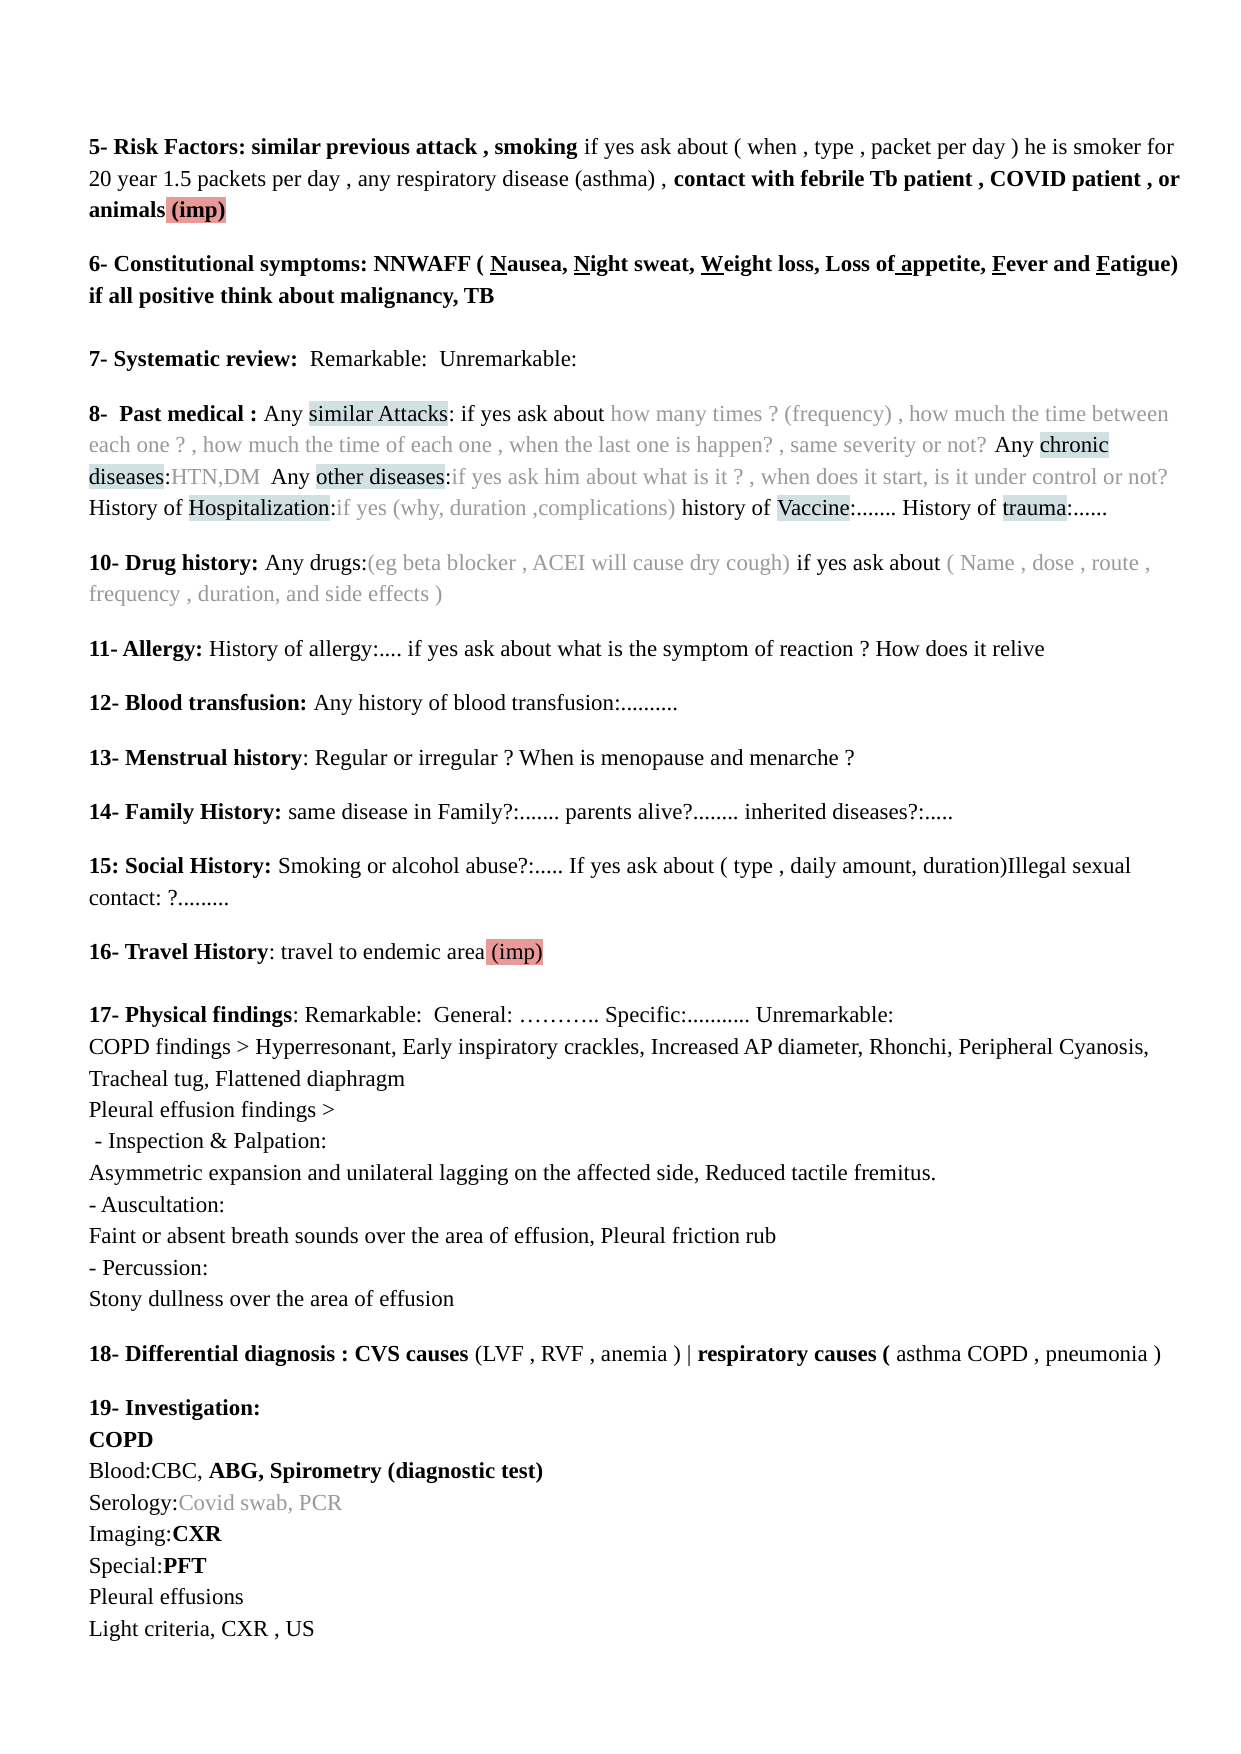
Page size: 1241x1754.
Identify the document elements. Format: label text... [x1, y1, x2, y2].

text_box 5- Risk Factors: similar previous attack , smoking if yes ask about ( when , type , packet per day ) he is smoker for 20 year 1.5 packets per day , any respiratory disease (asthma) , contact with febrile Tb patient , COVID patient , or animals (imp) 6- Constitutional symptoms: NNWAFF ( Nausea, Night sweat, Weight loss, Loss of appetite, Fever and Fatigue) if all positive think about malignancy, TB 7- Systematic review: Remarkable: Unremarkable: 8- Past medical : Any similar Attacks: if yes ask about how many times ? (frequency) , how much the time between each one ? , how much the time of each one , when the last one is happen? , same severity or not? Any chronic diseases:HTN,DM Any other diseases:if yes ask him about what is it ? , when does it start, is it under control or not? History of Hospitalization:if yes (why, duration ,complications) history of Vaccine:....... History of trauma:...... 10- Drug history: Any drugs:(eg beta blocker , ACEI will cause dry cough) if yes ask about ( Name , dose , route , frequency , duration, and side effects ) 11- Allergy: History of allergy:.... if yes ask about what is the symptom of reaction ? How does it relive 12- Blood transfusion: Any history of blood transfusion:.......... 13- Menstrual history: Regular or irregular ? When is menopause and menarche ? 14- Family History: same disease in Family?:....... parents alive?........ inherited diseases?:..... 15: Social History: Smoking or alcohol abuse?:..... If yes ask about ( type , daily amount, duration)Illegal sexual contact: ?......... 16- Travel History: travel to endemic area (imp) 17- Physical findings: Remarkable: General: ……….. Specific:........... Unremarkable: COPD findings > Hyperresonant, Early inspiratory crackles, Increased AP diameter, Rhonchi, Peripheral Cyanosis, Tracheal tug, Flattened diaphragm Pleural effusion findings > - Inspection & Palpation: Asymmetric expansion and unilateral lagging on the affected side, Reduced tactile fremitus. - Auscultation: Faint or absent breath sounds over the area of effusion, Pleural friction rub - Percussion: Stony dullness over the area of effusion 18- Differential diagnosis : CVS causes (LVF , RVF , anemia ) | respiratory causes ( asthma COPD , pneumonia ) 19- Investigation: COPD Blood:CBC, ABG, Spirometry (diagnostic test) Serology:Covid swab, PCR Imaging:CXR Special:PFT Pleural effusions Light criteria, CXR , US [73, 112, 1196, 1656]
